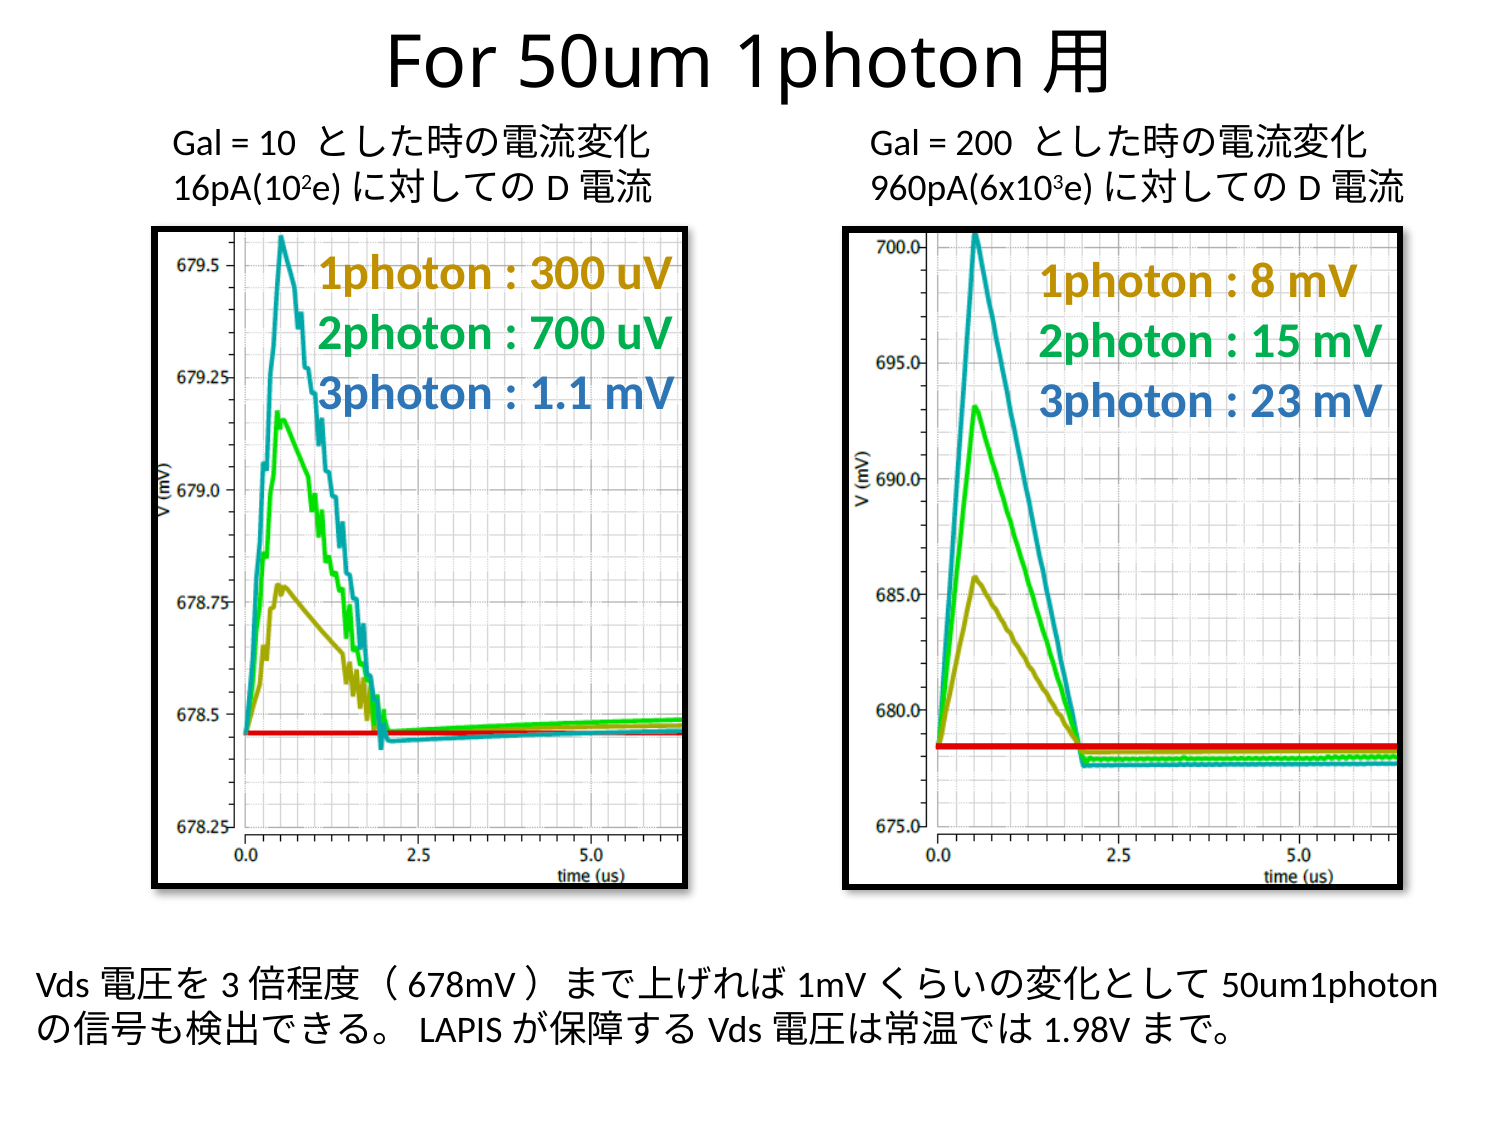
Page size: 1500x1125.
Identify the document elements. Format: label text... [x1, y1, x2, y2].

text_box 1photon : 8 mV 2photon : 15 mV 3photon : 23 mV [1397, 240, 1452, 435]
text_box Gal = 200 とした時の電流変化960pA(6x103e)に対してのD電流 [855, 110, 1452, 216]
title For 50um 1photon用 [103, 16, 1397, 111]
picture [848, 232, 1397, 884]
picture [157, 231, 682, 884]
text_box 1photon : 300 uV 2photon : 700 uV 3photon : 1.1 mV [682, 231, 743, 427]
text_box Vds電圧を3倍程度（678mV）まで上げれば1mVくらいの変化として50um1photonの信号も検出できる。LAPISが保障するVds電圧は常温では1.98Vまで。 [21, 952, 1479, 1058]
text_box Gal = 10 とした時の電流変化16pA(102e)に対してのD電流 [157, 110, 710, 216]
